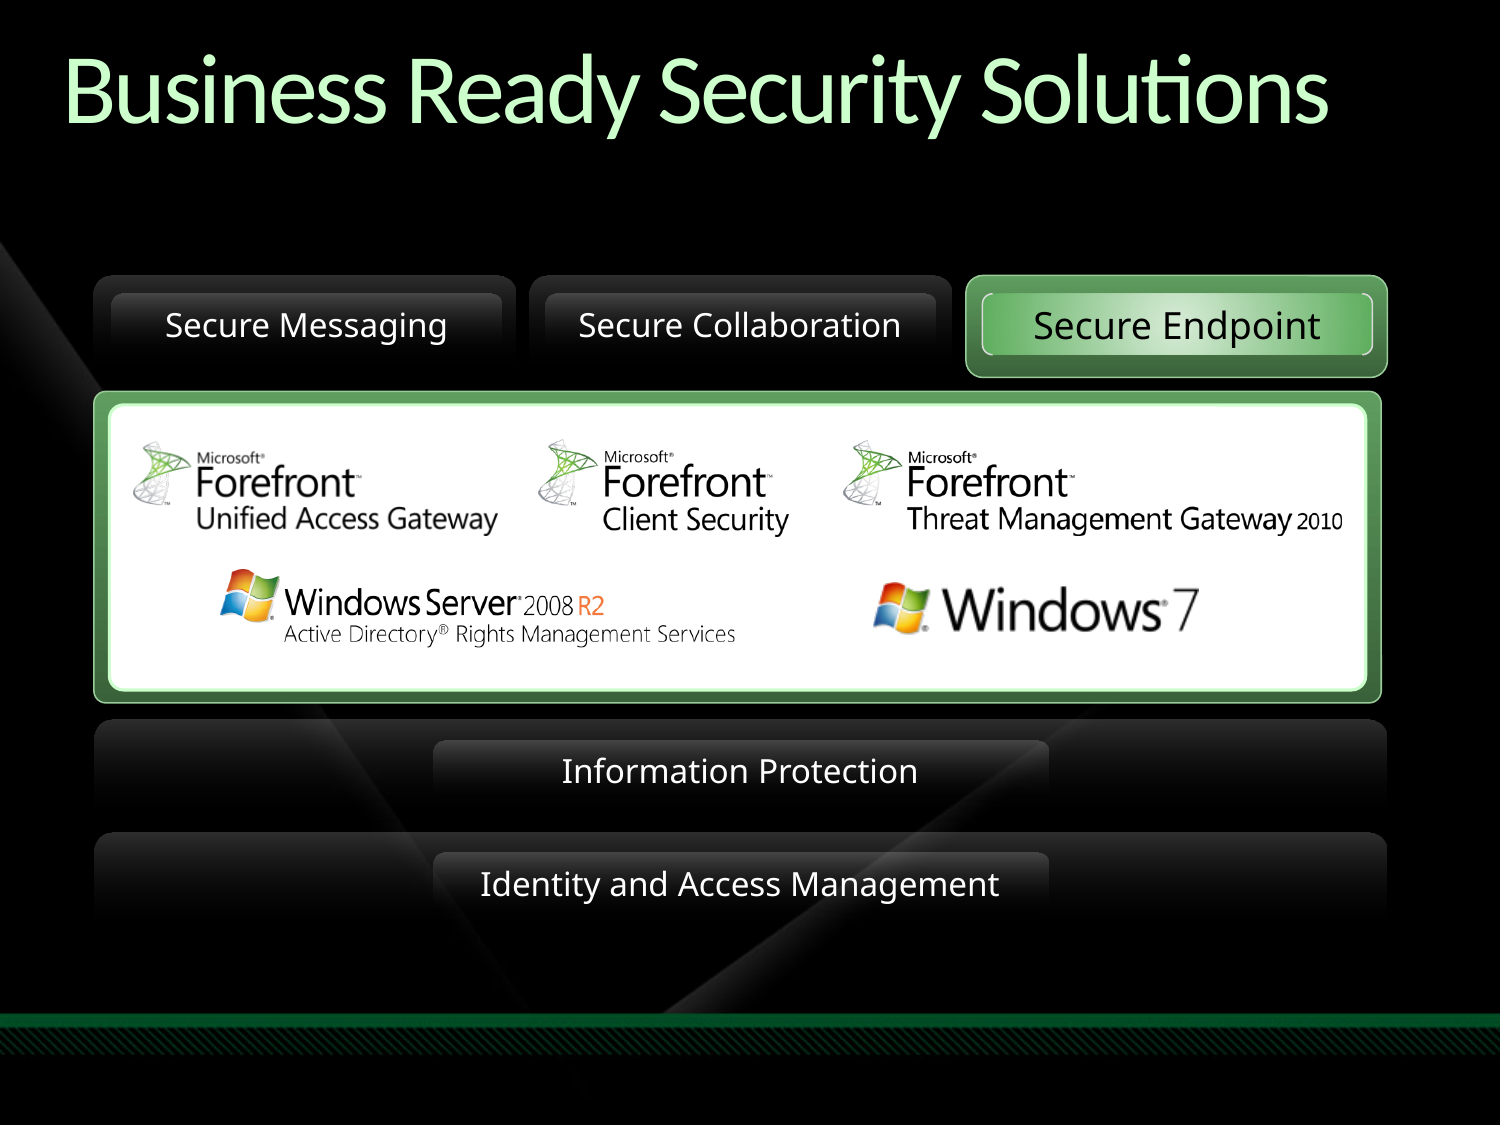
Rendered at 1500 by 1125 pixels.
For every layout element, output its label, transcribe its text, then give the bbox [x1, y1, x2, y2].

text_box Secure Collaboration [545, 293, 936, 355]
picture [0, 0, 1500, 1125]
text_box [93, 275, 516, 378]
text_box [965, 274, 1389, 379]
text_box Secure Messaging [111, 293, 502, 355]
title Business Ready Security Solutions [62, 37, 1438, 147]
text_box [94, 832, 1387, 935]
text_box [529, 275, 952, 378]
text_box [109, 404, 1366, 690]
text_box Identity and Access Management [433, 852, 1049, 914]
text_box [93, 390, 1383, 704]
text_box Information Protection [433, 740, 1049, 802]
text_box [94, 719, 1387, 822]
text_box Secure Endpoint [981, 292, 1374, 356]
